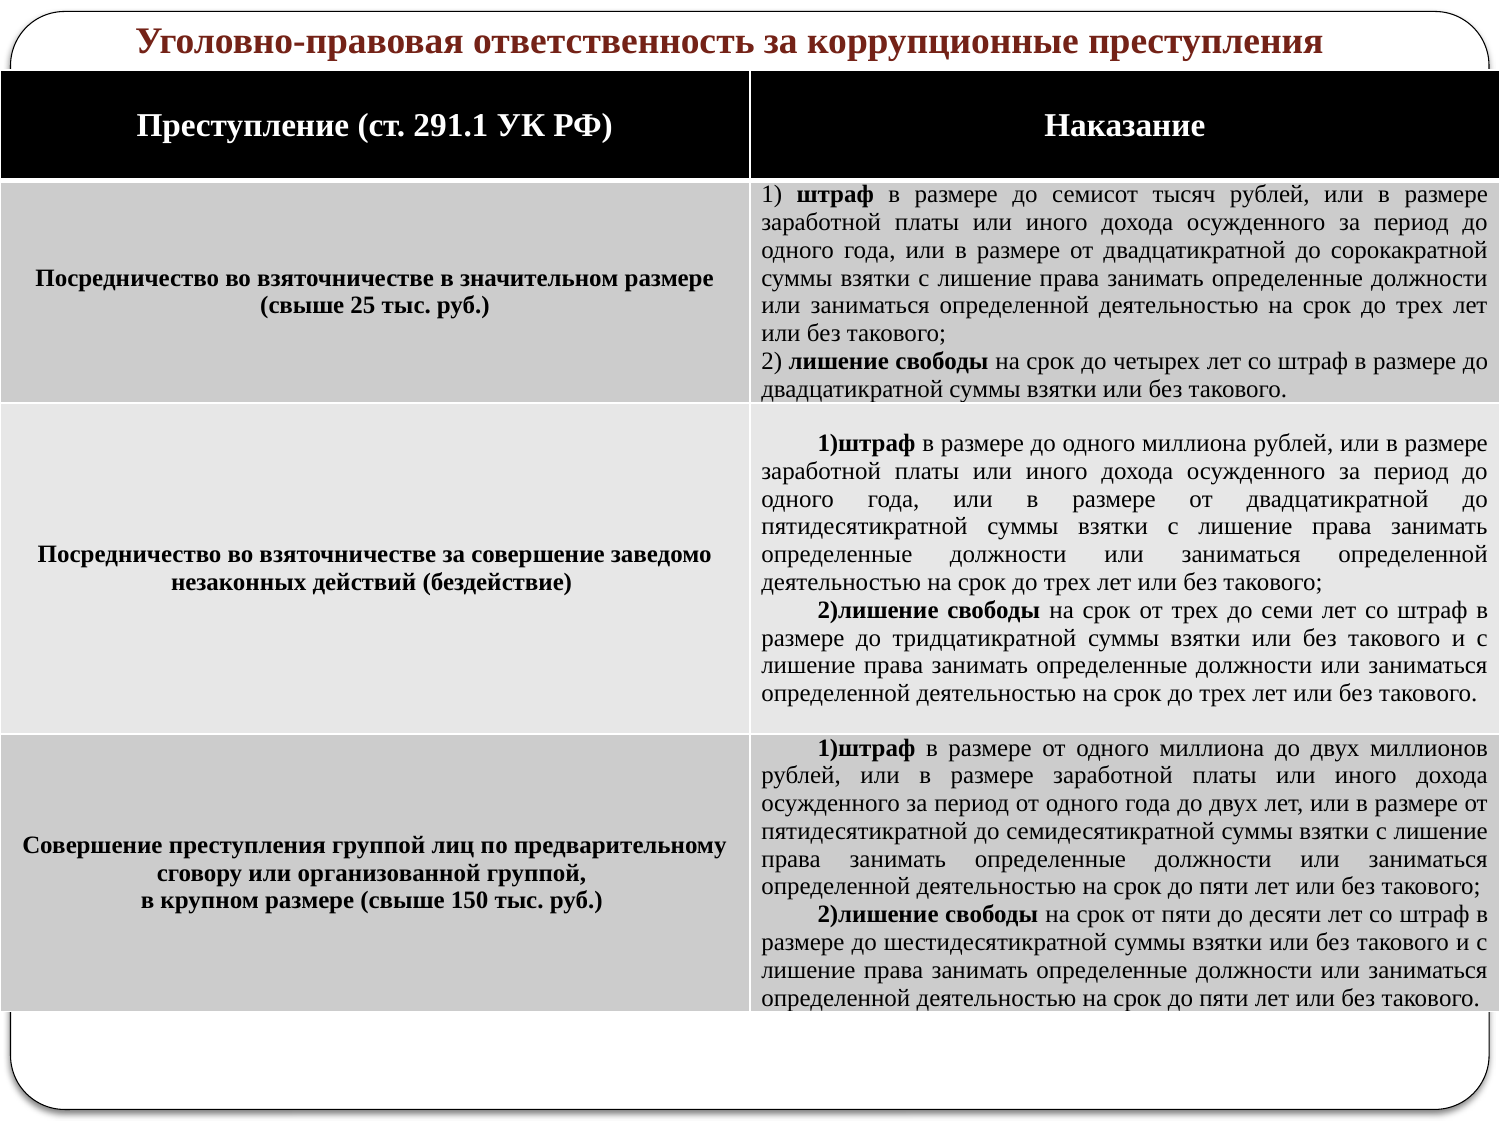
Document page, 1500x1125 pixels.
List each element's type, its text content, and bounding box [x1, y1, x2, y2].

title Уголовно-правовая ответственность за коррупционные преступления [58, 0, 1402, 76]
table_cell 1) штраф в размере до семисот тысяч рублей, или в размере заработной платы или иного дохода осужденного за период до одного года, или в размере от двадцатикратной до сорокакратной суммы взятки с лишение права занимать определенные должности или заниматься определенной деятельностью на срок до трех лет или без такового; 2) лишение свободы на срок до четырех лет со штраф в размере до двадцатикратной суммы взятки или без такового. [751, 183, 1499, 402]
table_header Наказание [751, 71, 1499, 178]
table_cell Посредничество во взяточничестве за совершение заведомо незаконных действий (бездействие) [1, 404, 749, 733]
table_cell штраф в размере от одного миллиона до двух миллионов рублей, или в размере заработной платы или иного дохода осужденного за период от одного года до двух лет, или в размере от пятидесятикратной до семидесятикратной суммы взятки с лишение права занимать определенные должности или заниматься определенной деятельностью на срок до пяти лет или без такового; лишение свободы на срок от пяти до десяти лет со штраф в размере до шестидесятикратной суммы взятки или без такового и с лишение права занимать определенные должности или заниматься определенной деятельностью на срок до пяти лет или без такового. [751, 735, 1499, 1011]
table_cell Посредничество во взяточничестве в значительном размере (свыше 25 тыс. руб.) [1, 183, 749, 402]
table_cell Совершение преступления группой лиц по предварительному сговору или организованной группой, в крупном размере (свыше 150 тыс. руб.) [1, 735, 749, 1011]
table_header Преступление (ст. 291.1 УК РФ) [1, 71, 749, 178]
table_cell штраф в размере до одного миллиона рублей, или в размере заработной платы или иного дохода осужденного за период до одного года, или в размере от двадцатикратной до пятидесятикратной суммы взятки с лишение права занимать определенные должности или заниматься определенной деятельностью на срок до трех лет или без такового; лишение свободы на срок от трех до семи лет со штраф в размере до тридцатикратной суммы взятки или без такового и с лишение права занимать определенные должности или заниматься определенной деятельностью на срок до трех лет или без такового. [751, 404, 1499, 733]
